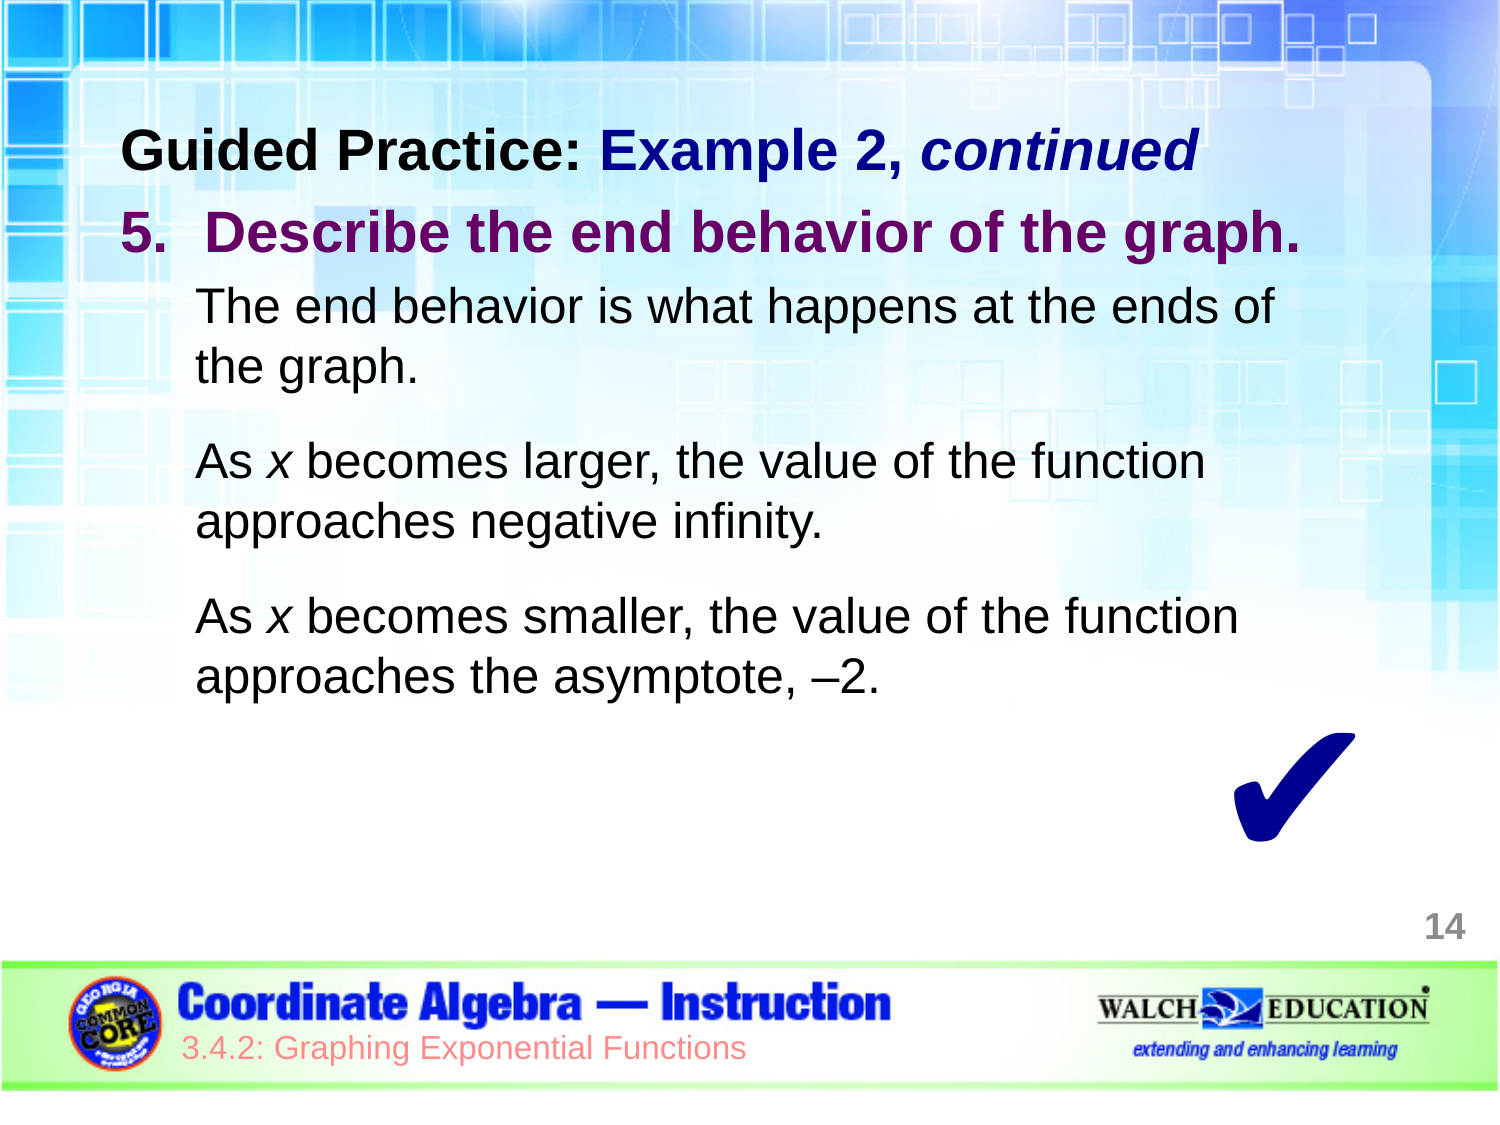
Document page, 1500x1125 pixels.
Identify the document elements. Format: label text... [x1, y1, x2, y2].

text_box ✔ [1128, 651, 1394, 907]
slide_number 14 [1361, 901, 1481, 949]
picture [1, 0, 1500, 1091]
subtitle Guided Practice: Example 2, continued Describe the end behavior of the graph. The end behavior is what happens at the ends of the graph. As x becomes larger, the value of the function approaches negative infinity. As x becomes smaller, the value of the function approaches the asymptote, –2. [105, 105, 1394, 925]
footer 3.4.2: Graphing Exponential Functions [166, 1024, 1080, 1069]
